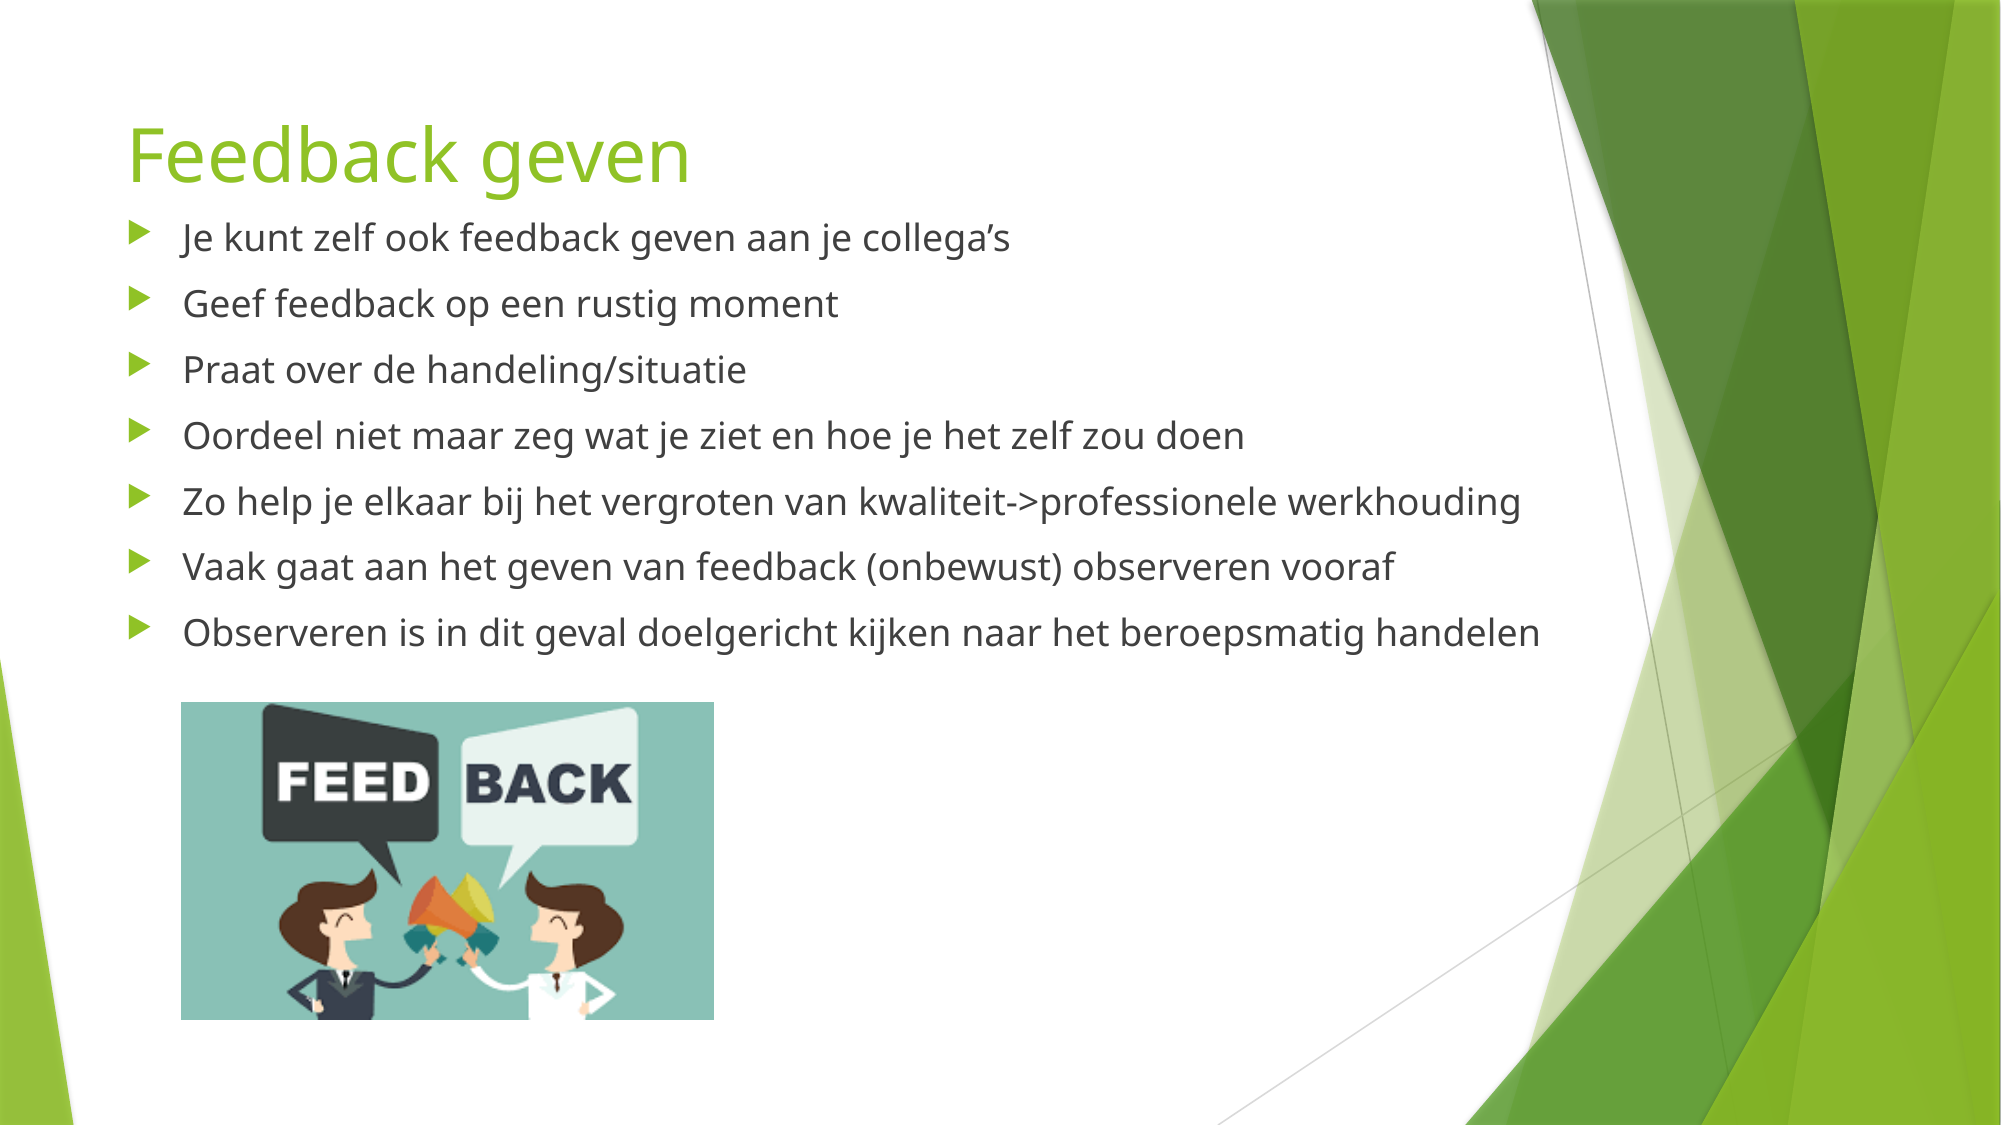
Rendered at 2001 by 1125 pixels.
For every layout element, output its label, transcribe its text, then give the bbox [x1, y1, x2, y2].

picture [180, 702, 714, 1020]
list Je kunt zelf ook feedback geven aan je collega’s Geef feedback op een rustig moment Praat over de handeling/situatie Oordeel niet maar zeg wat je ziet en hoe je het zelf zou doen Zo help je elkaar bij het vergroten van kwaliteit->professionele werkhouding Vaak gaat aan het geven van feedback (onbewust) observeren vooraf Observeren is in dit geval doelgericht kijken naar het beroepsmatig handelen [111, 206, 1582, 844]
title Feedback geven [111, 99, 1522, 206]
